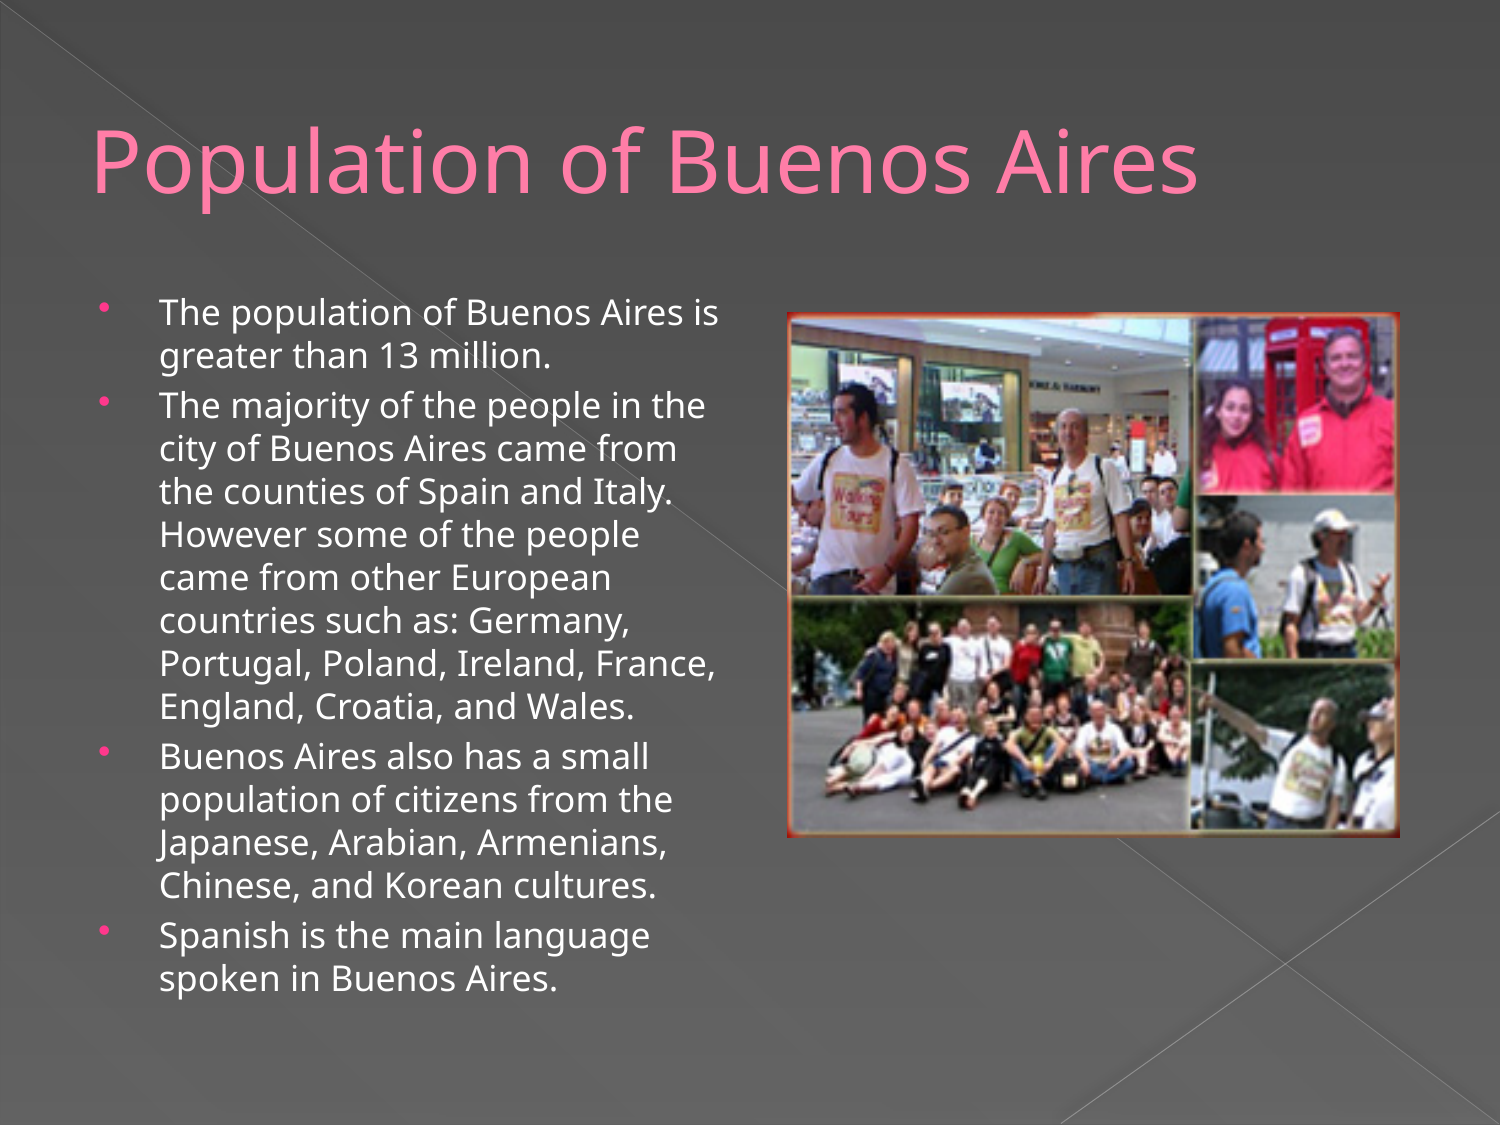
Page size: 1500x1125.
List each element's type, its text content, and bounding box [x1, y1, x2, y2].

title Population of Buenos Aires [75, 43, 1425, 274]
list The population of Buenos Aires is greater than 13 million. The majority of the people in the city of Buenos Aires came from the counties of Spain and Italy. However some of the people came from other European countries such as: Germany, Portugal, Poland, Ireland, France, England, Croatia, and Wales. Buenos Aires also has a small population of citizens from the Japanese, Arabian, Armenians, Chinese, and Korean cultures. Spanish is the main language spoken in Buenos Aires. [75, 282, 738, 1025]
picture [787, 312, 1401, 838]
